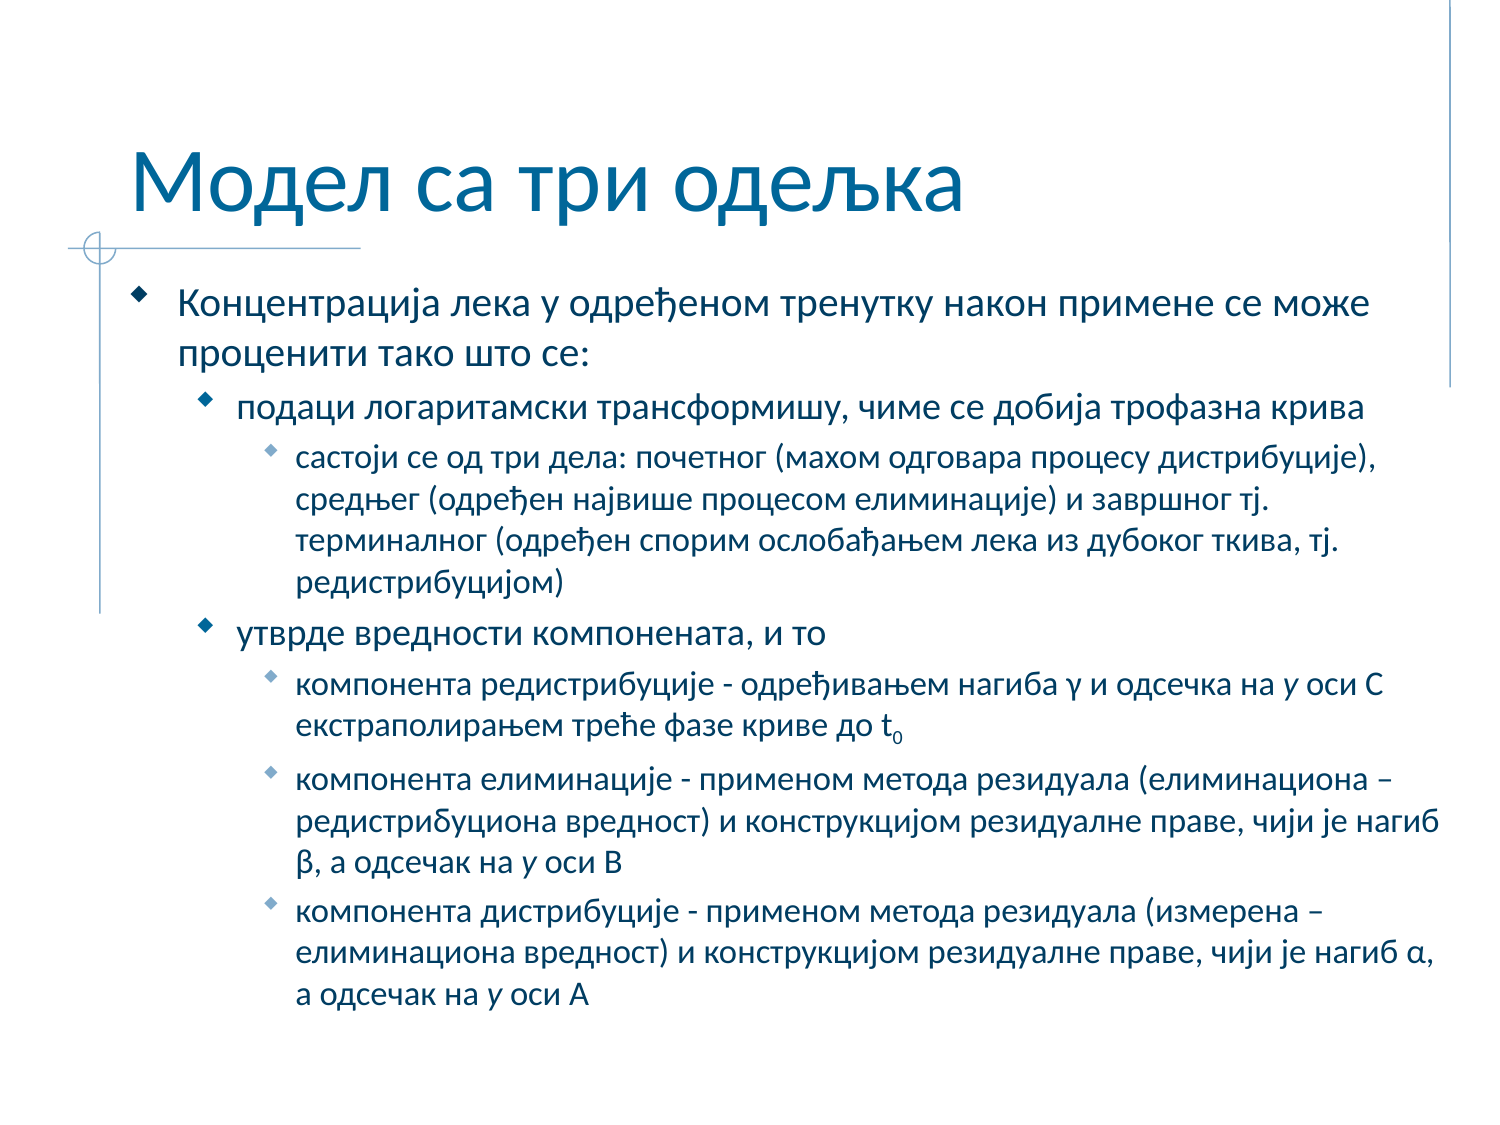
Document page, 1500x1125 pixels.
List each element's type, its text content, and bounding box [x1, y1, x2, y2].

title Модел са три одељка [113, 49, 1436, 238]
list Концентрација лека у одређеном тренутку након примене се може проценити тако што се: подаци логаритамски трансформишу, чиме се добија трофазна крива састоји се од три дела: почетног (махом одговара процесу дистрибуције), средњег (одређен највише процесом елиминације) и завршног тј. терминалног (одређен спорим ослобађањем лека из дубоког ткива, тј. редистрибуцијом) утврде вредности компонената, и то компонента редистрибуције - одређивањем нагиба γ и одсечка на y оси C екстраполирањем треће фазе криве до t0 компонента елиминације - применом метода резидуала (елиминациона – редистрибуциона вредност) и конструкцијом резидуалне праве, чији је нагиб β, а одсечак на y оси В компонента дистрибуције - применом метода резидуала (измерена – елиминациона вредност) и конструкцијом резидуалне праве, чији је нагиб α, а одсечак на y оси А [111, 266, 1459, 1024]
